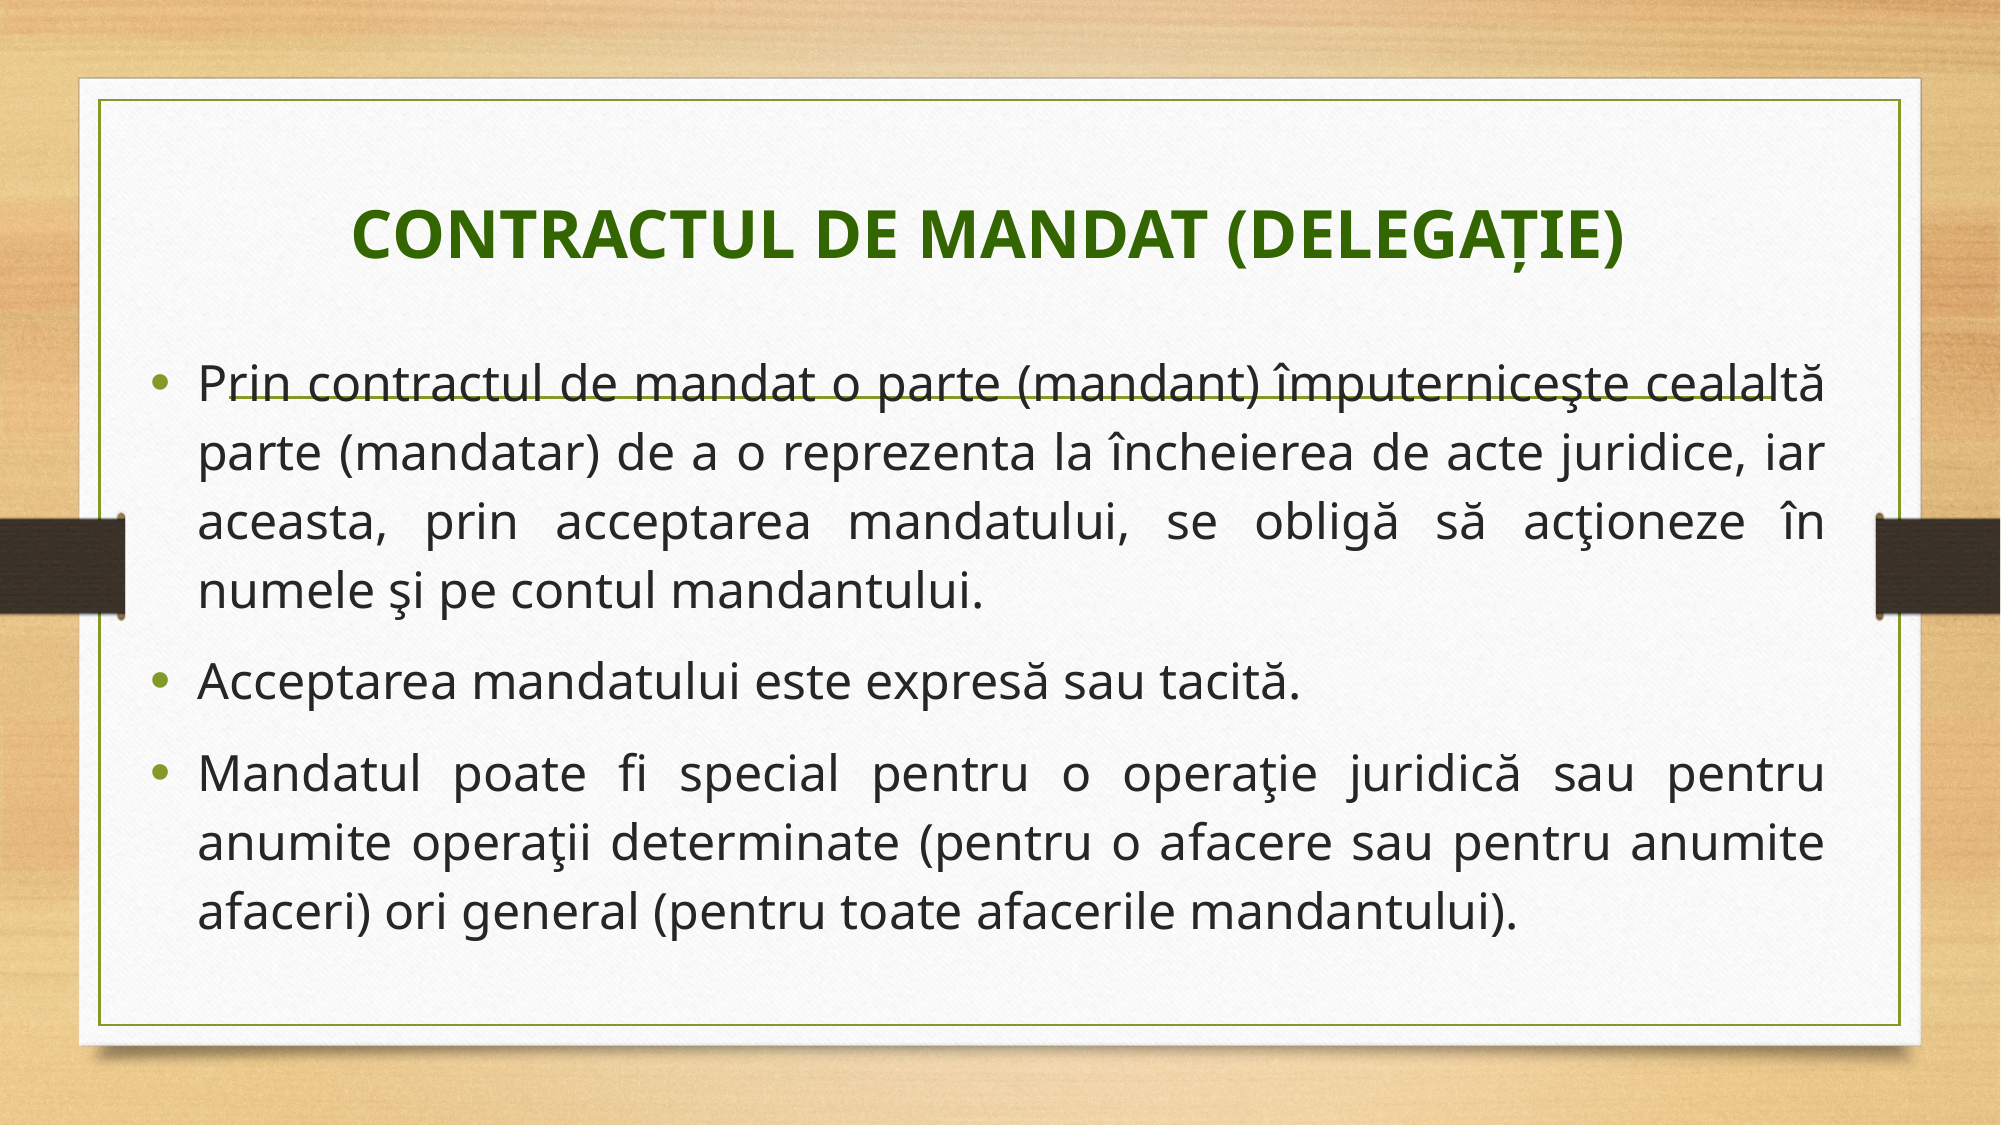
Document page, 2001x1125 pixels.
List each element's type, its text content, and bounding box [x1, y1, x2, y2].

list CONTRACTUL DE MANDAT (DELEGAȚIE) Prin contractul de mandat o parte (mandant) împuterniceşte cealaltă parte (mandatar) de a o reprezenta la încheierea de acte juridice, iar aceasta, prin acceptarea mandatului, se obligă să acţioneze în numele şi pe contul mandantului. Acceptarea mandatului este expresă sau tacită. Mandatul poate fi special pentru o operaţie juridică sau pentru anumite operaţii determinate (pentru o afacere sau pentru anumite afaceri) ori general (pentru toate afacerile mandantului). [135, 171, 1843, 1080]
picture [0, 0, 2001, 1125]
